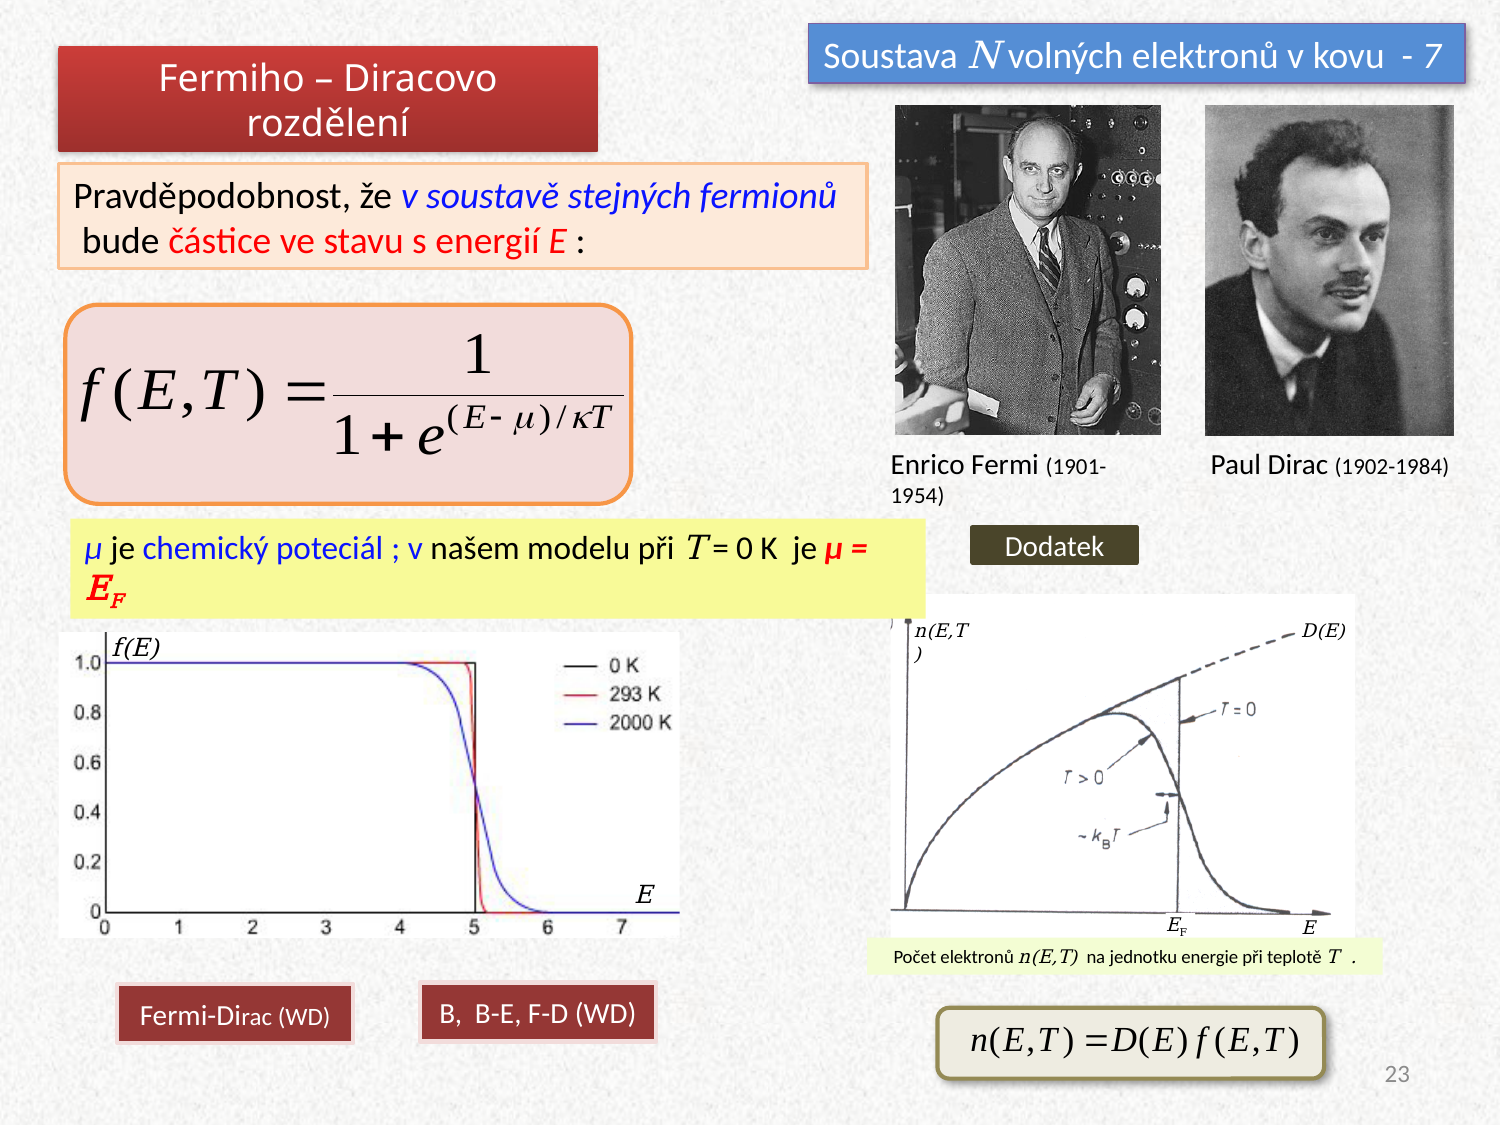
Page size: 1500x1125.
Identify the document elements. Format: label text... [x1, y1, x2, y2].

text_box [866, 594, 1383, 976]
text_box Fermi-Dirac (WD) [115, 982, 355, 1045]
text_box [58, 631, 680, 938]
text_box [937, 1007, 1325, 1079]
text_box Pravděpodobnost, že v soustavě stejných fermionů bude částice ve stavu s energií E : [58, 163, 868, 269]
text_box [58, 304, 640, 505]
text_box Soustava N volných elektronů v kovu - 7 [808, 23, 1466, 84]
text_box μ je chemický poteciál ; v našem modelu při T = 0 K je μ = EF [70, 518, 926, 619]
text_box Dodatek [970, 525, 1139, 565]
text_box Fermiho – Diracovo rozdělení [58, 46, 598, 152]
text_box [890, 105, 1466, 481]
slide_number 23 [1074, 1042, 1425, 1103]
text_box B, B-E, F-D (WD) [418, 980, 658, 1044]
